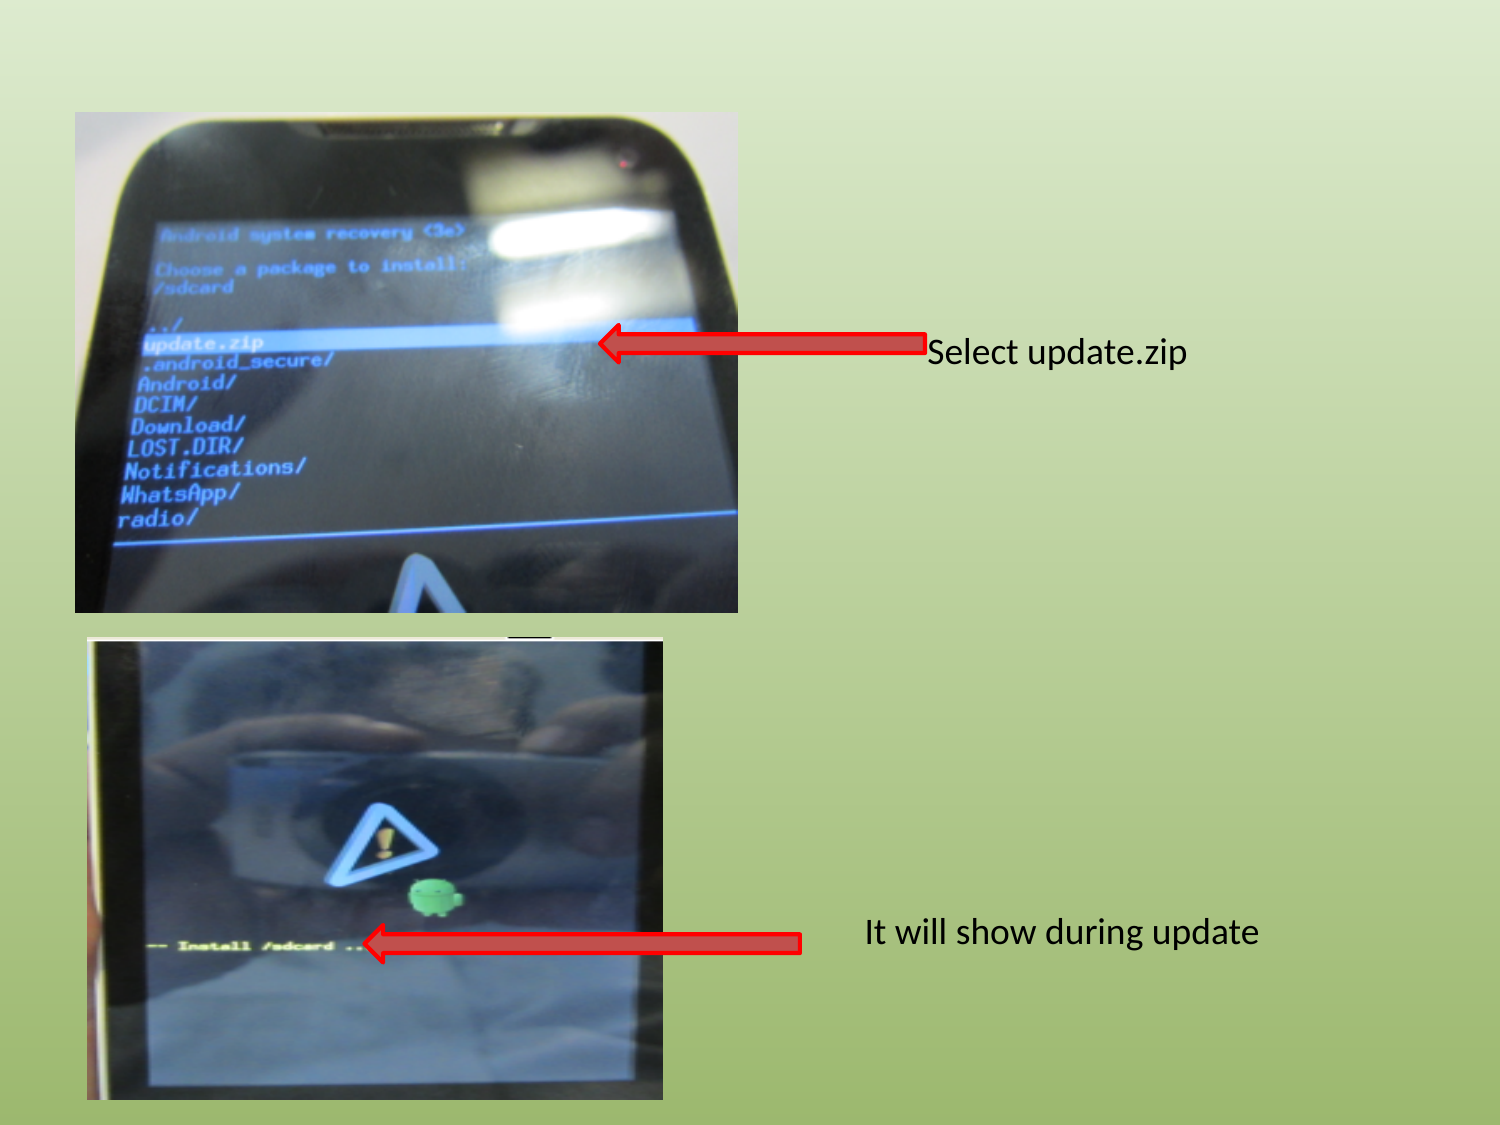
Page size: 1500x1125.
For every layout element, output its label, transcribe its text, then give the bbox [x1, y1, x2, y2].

picture [74, 112, 738, 613]
text_box Select update.zip [912, 274, 1450, 380]
picture [87, 637, 663, 1101]
text_box It will show during update [849, 764, 1450, 960]
text_box [666, 932, 802, 956]
text_box [741, 332, 928, 356]
